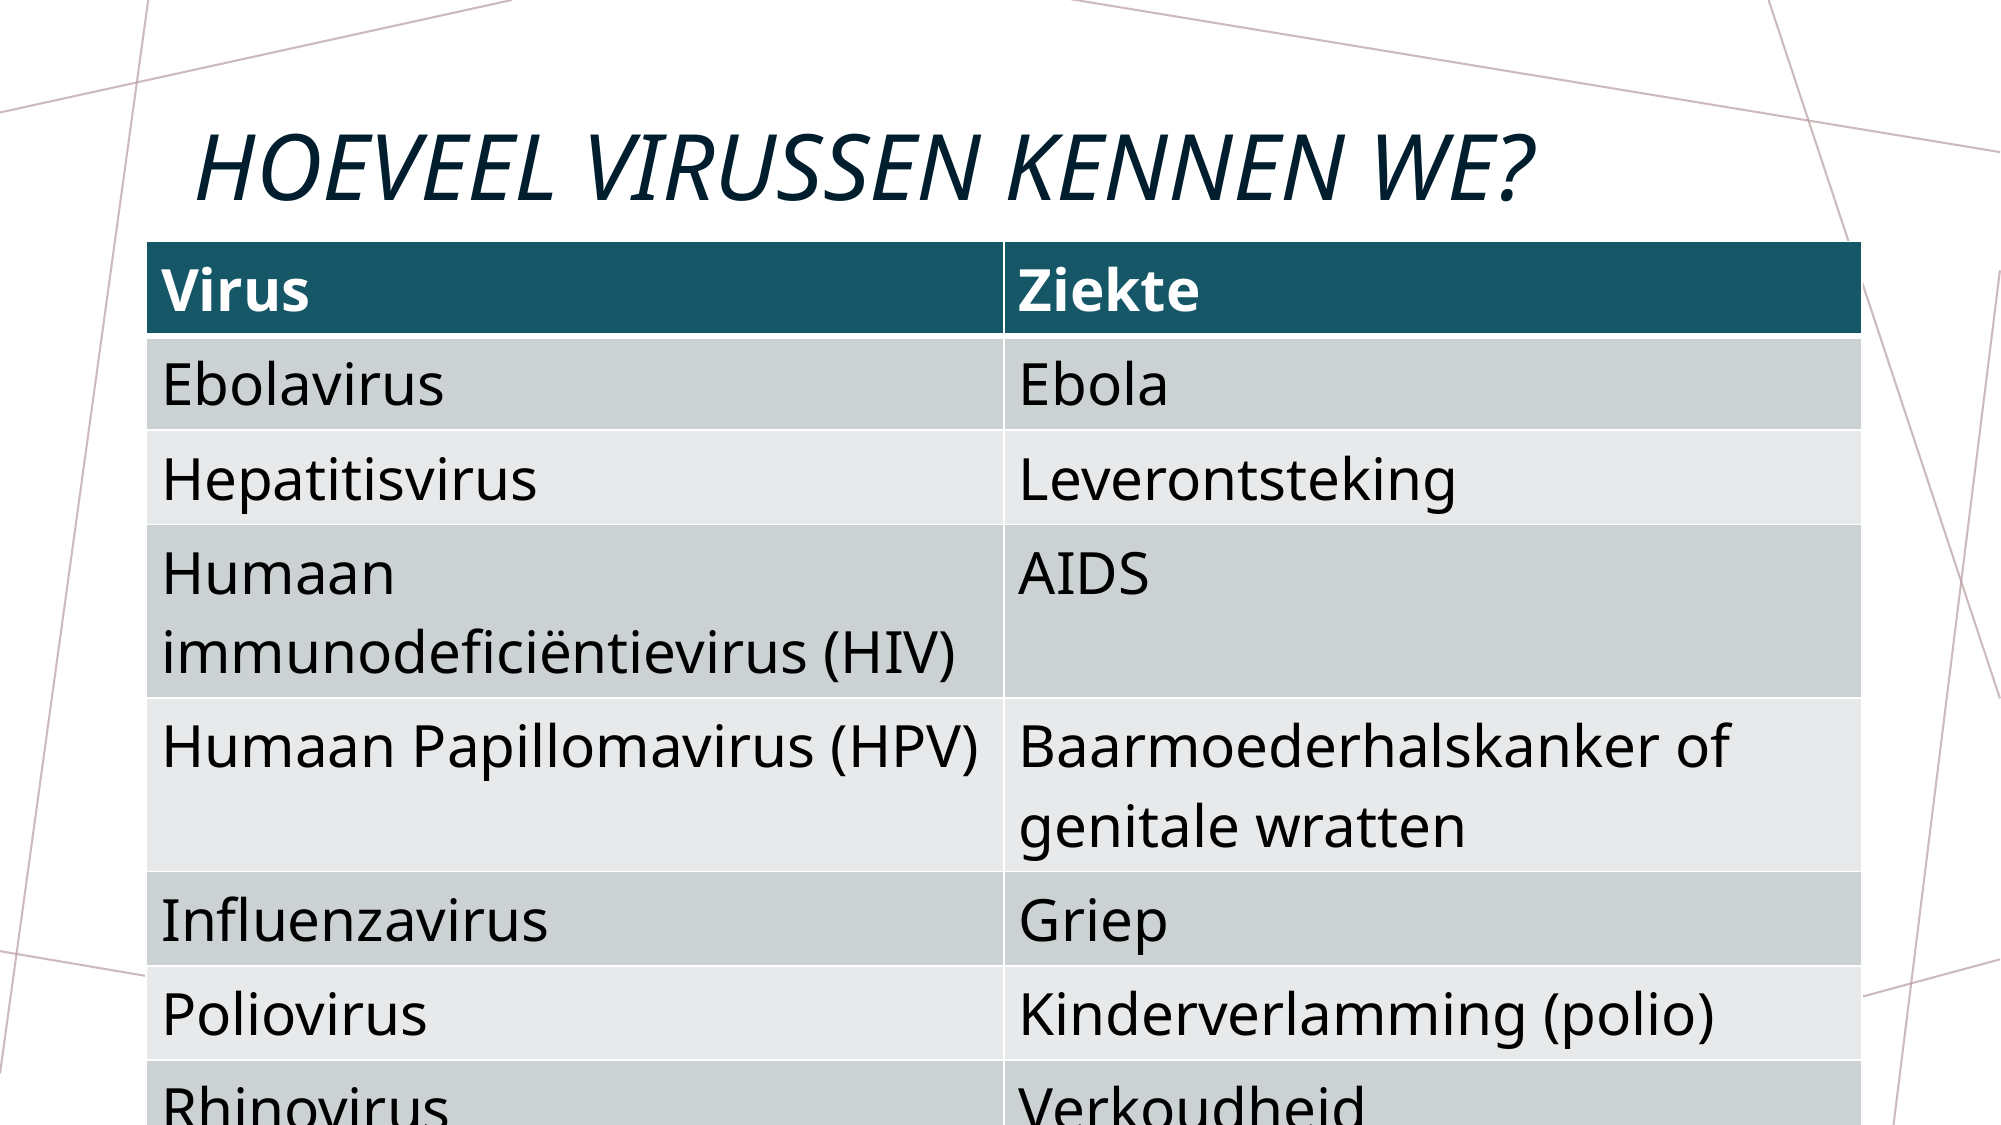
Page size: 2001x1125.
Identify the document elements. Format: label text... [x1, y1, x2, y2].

table_cell Hepatitisvirus [147, 431, 1003, 524]
table_cell Griep [1005, 872, 1861, 965]
title Hoeveel virussen kennen we? [178, 76, 1822, 241]
table_cell Kinderverlamming (polio) [1005, 967, 1861, 1059]
table_cell Humaan Papillomavirus (HPV) [147, 699, 1003, 871]
table_header Ziekte [1005, 242, 1861, 333]
table_cell Ebolavirus [147, 339, 1003, 429]
table_header Virus [147, 242, 1003, 333]
table_cell Humaan immunodeficiëntievirus (HIV) [147, 525, 1003, 697]
table_cell Rhinovirus [147, 1061, 1003, 1125]
table_cell Influenzavirus [147, 872, 1003, 965]
table_cell Baarmoederhalskanker of genitale wratten [1005, 699, 1861, 871]
table_cell AIDS [1005, 525, 1861, 697]
table_cell Poliovirus [147, 967, 1003, 1059]
table_cell Ebola [1005, 339, 1861, 429]
table_cell Verkoudheid [1005, 1061, 1861, 1125]
table_cell Leverontsteking [1005, 431, 1861, 524]
